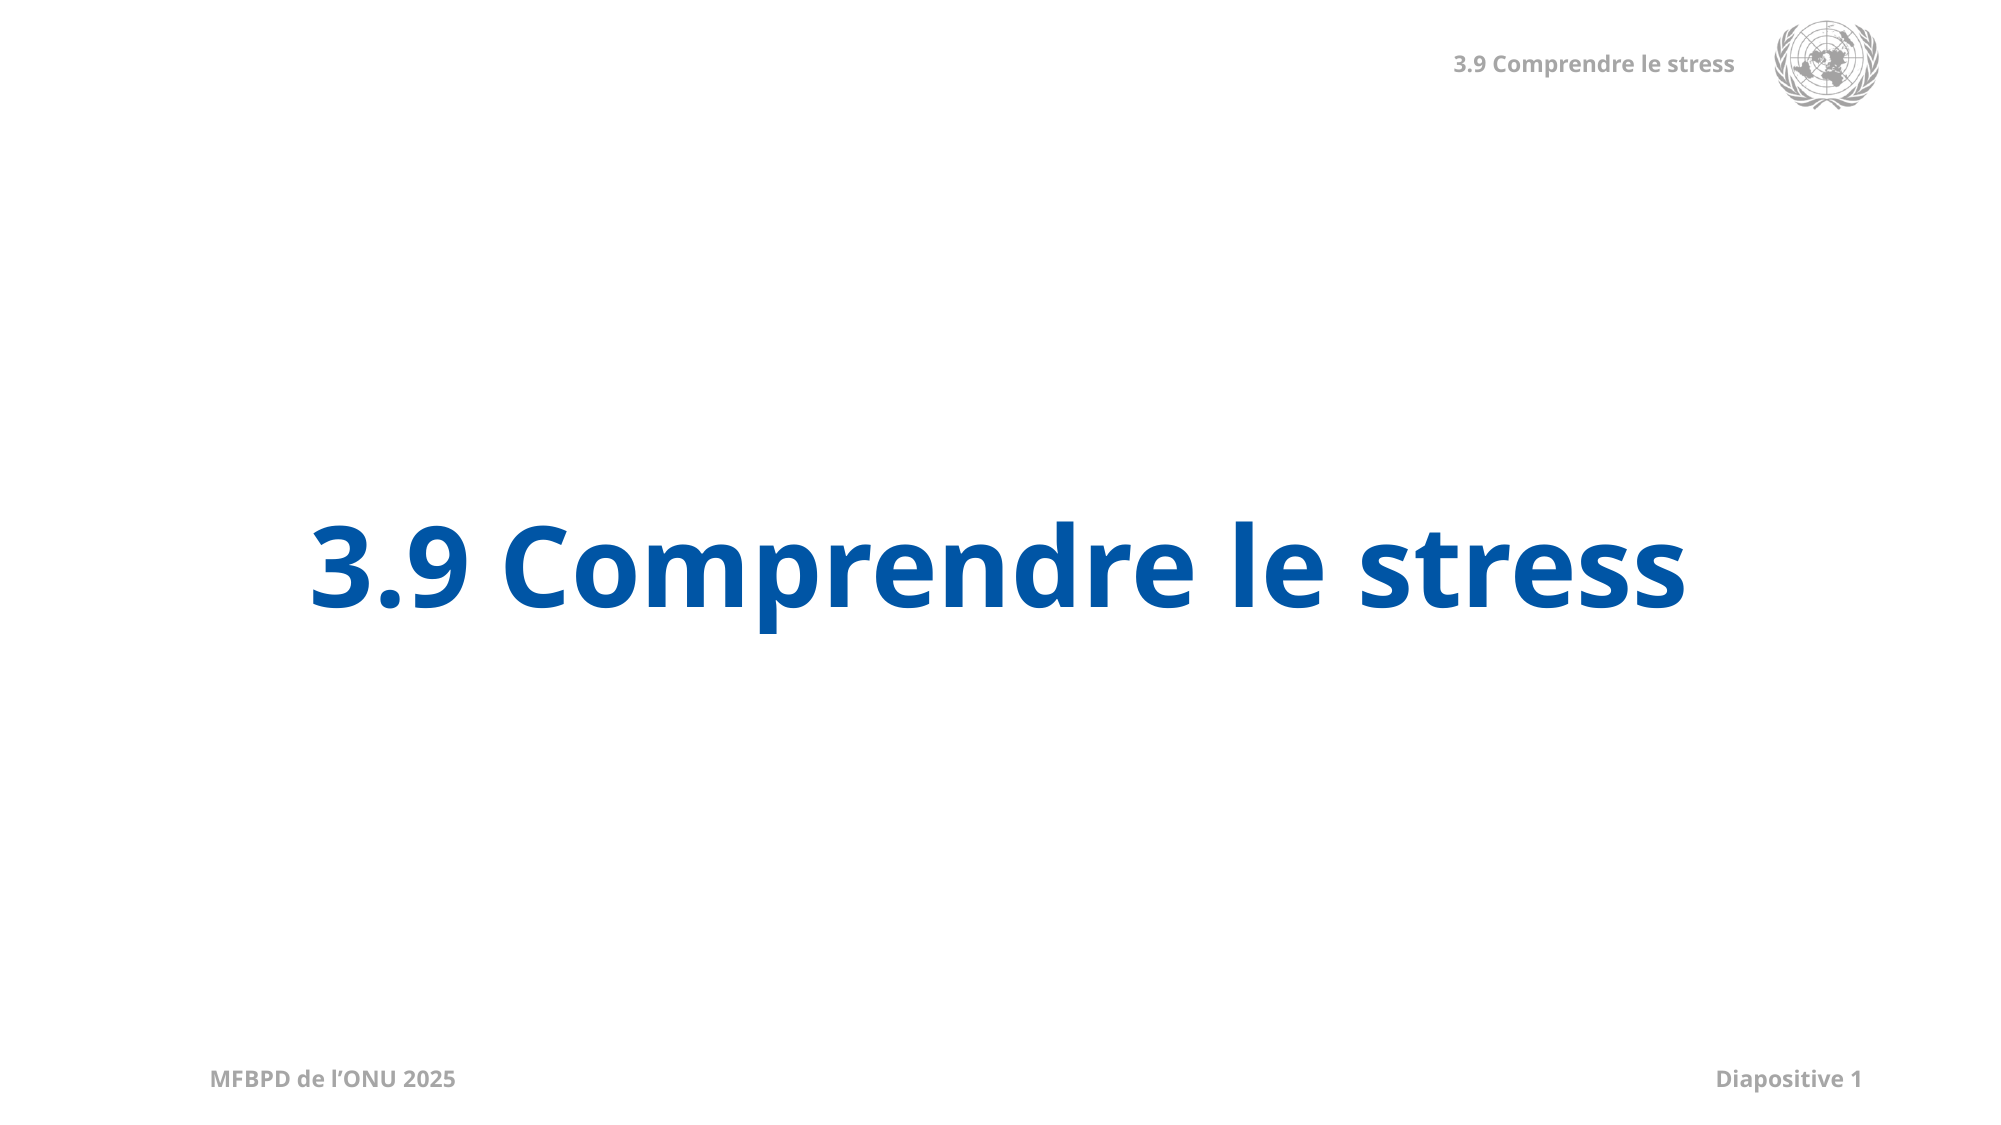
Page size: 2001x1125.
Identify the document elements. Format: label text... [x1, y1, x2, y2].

text_box 3.9 Comprendre le stress [249, 487, 1750, 638]
